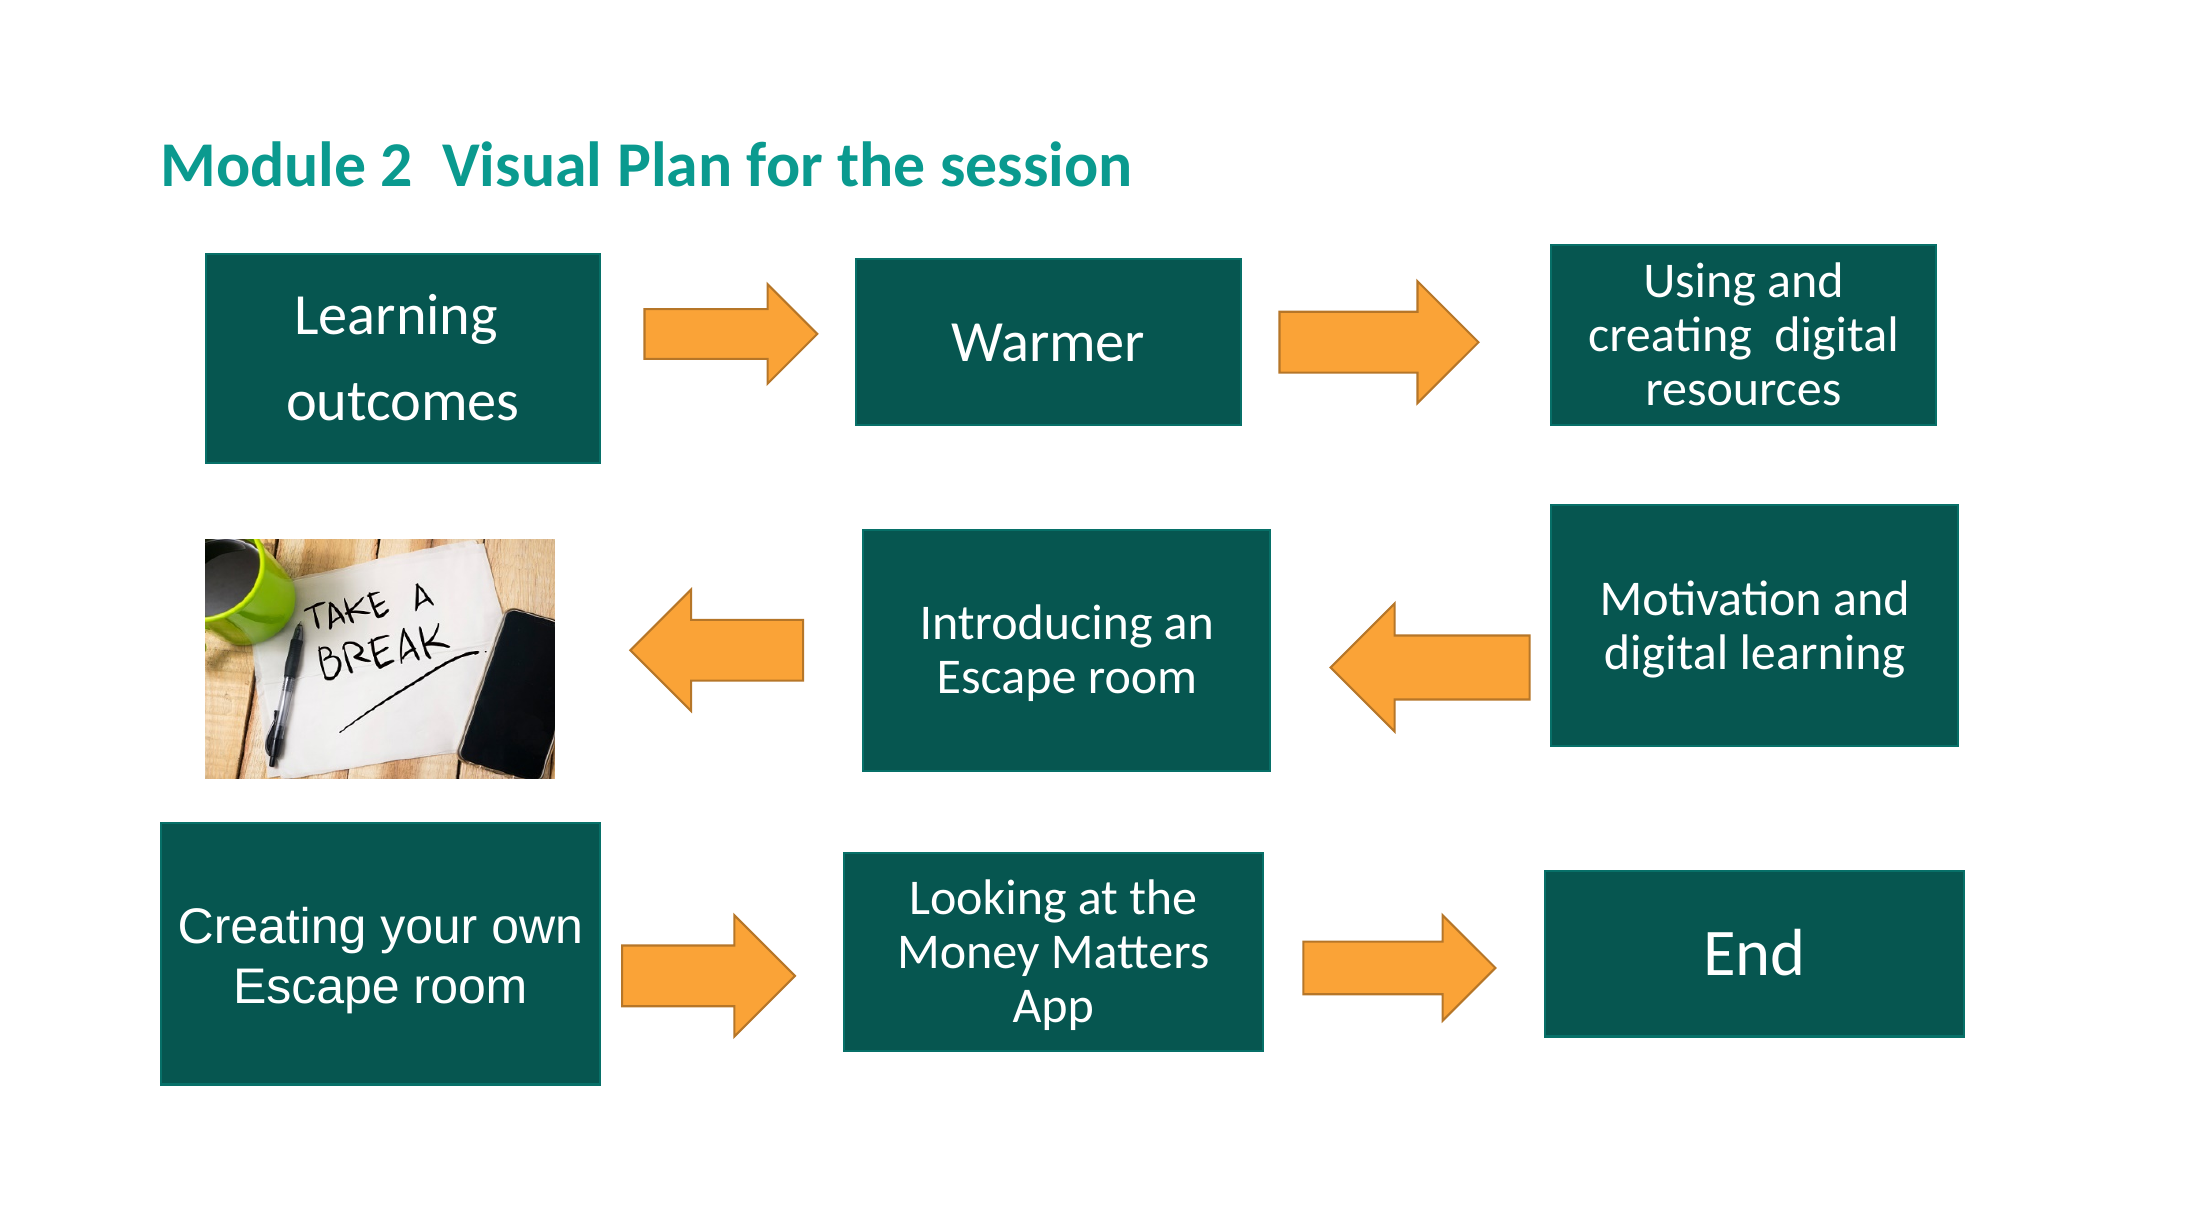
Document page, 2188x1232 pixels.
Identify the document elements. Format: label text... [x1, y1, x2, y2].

text_box [630, 589, 804, 711]
text_box [644, 284, 818, 384]
text_box Introducing an Escape room [863, 529, 1271, 771]
text_box Motivation and digital learning [1551, 505, 1958, 747]
text_box Looking at the Money Matters App [843, 853, 1263, 1051]
text_box Warmer [855, 259, 1241, 426]
text_box End [1544, 870, 1965, 1037]
text_box [622, 915, 796, 1037]
text_box [1330, 603, 1530, 732]
title Module 2 Visual Plan for the session [43, 78, 1901, 220]
text_box Creating your own Escape room [160, 822, 600, 1085]
subtitle Learning outcomes [205, 253, 600, 464]
text_box [1303, 915, 1496, 1021]
text_box Using and creating digital resources [1551, 245, 1937, 426]
picture [205, 539, 556, 779]
text_box [1279, 281, 1479, 404]
